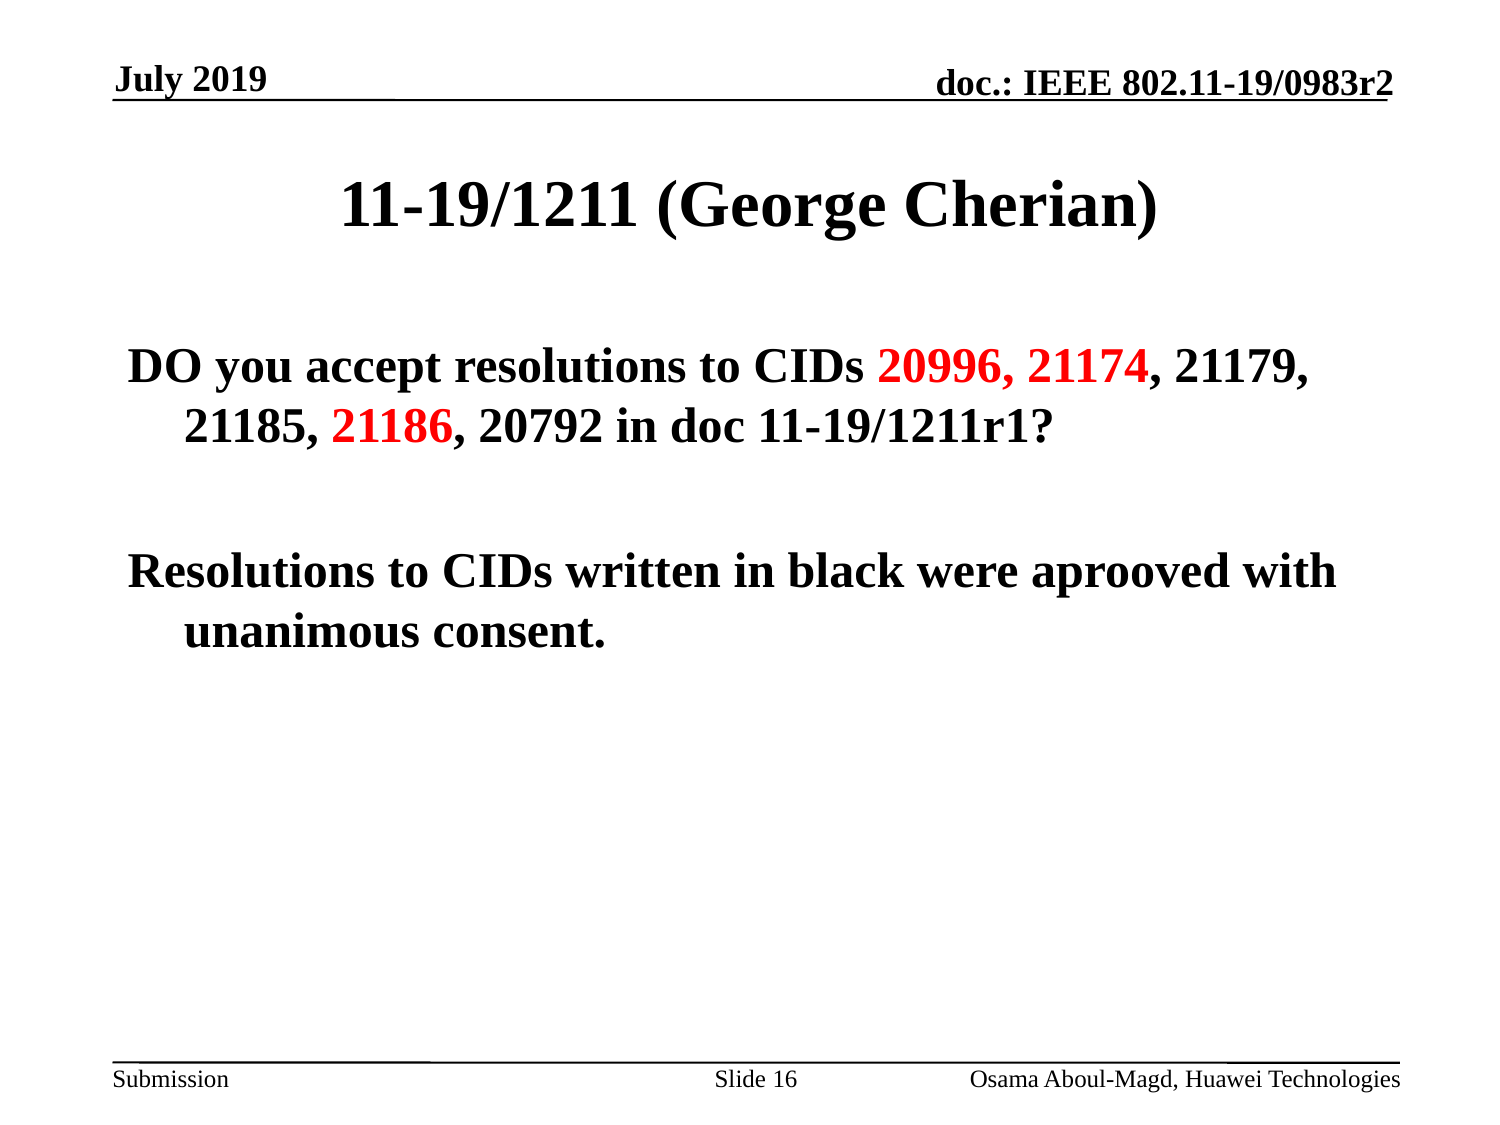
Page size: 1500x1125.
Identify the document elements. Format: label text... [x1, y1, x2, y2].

footer Osama Aboul-Magd, Huawei Technologies [878, 1061, 1402, 1093]
list DO you accept resolutions to CIDs 20996, 21174, 21179, 21185, 21186, 20792 in doc 11-19/1211r1? Resolutions to CIDs written in black were aprooved with unanimous consent. [112, 324, 1388, 1000]
title 11-19/1211 (George Cherian) [112, 112, 1388, 288]
slide_number Slide 16 [712, 1061, 800, 1123]
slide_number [114, 54, 423, 100]
